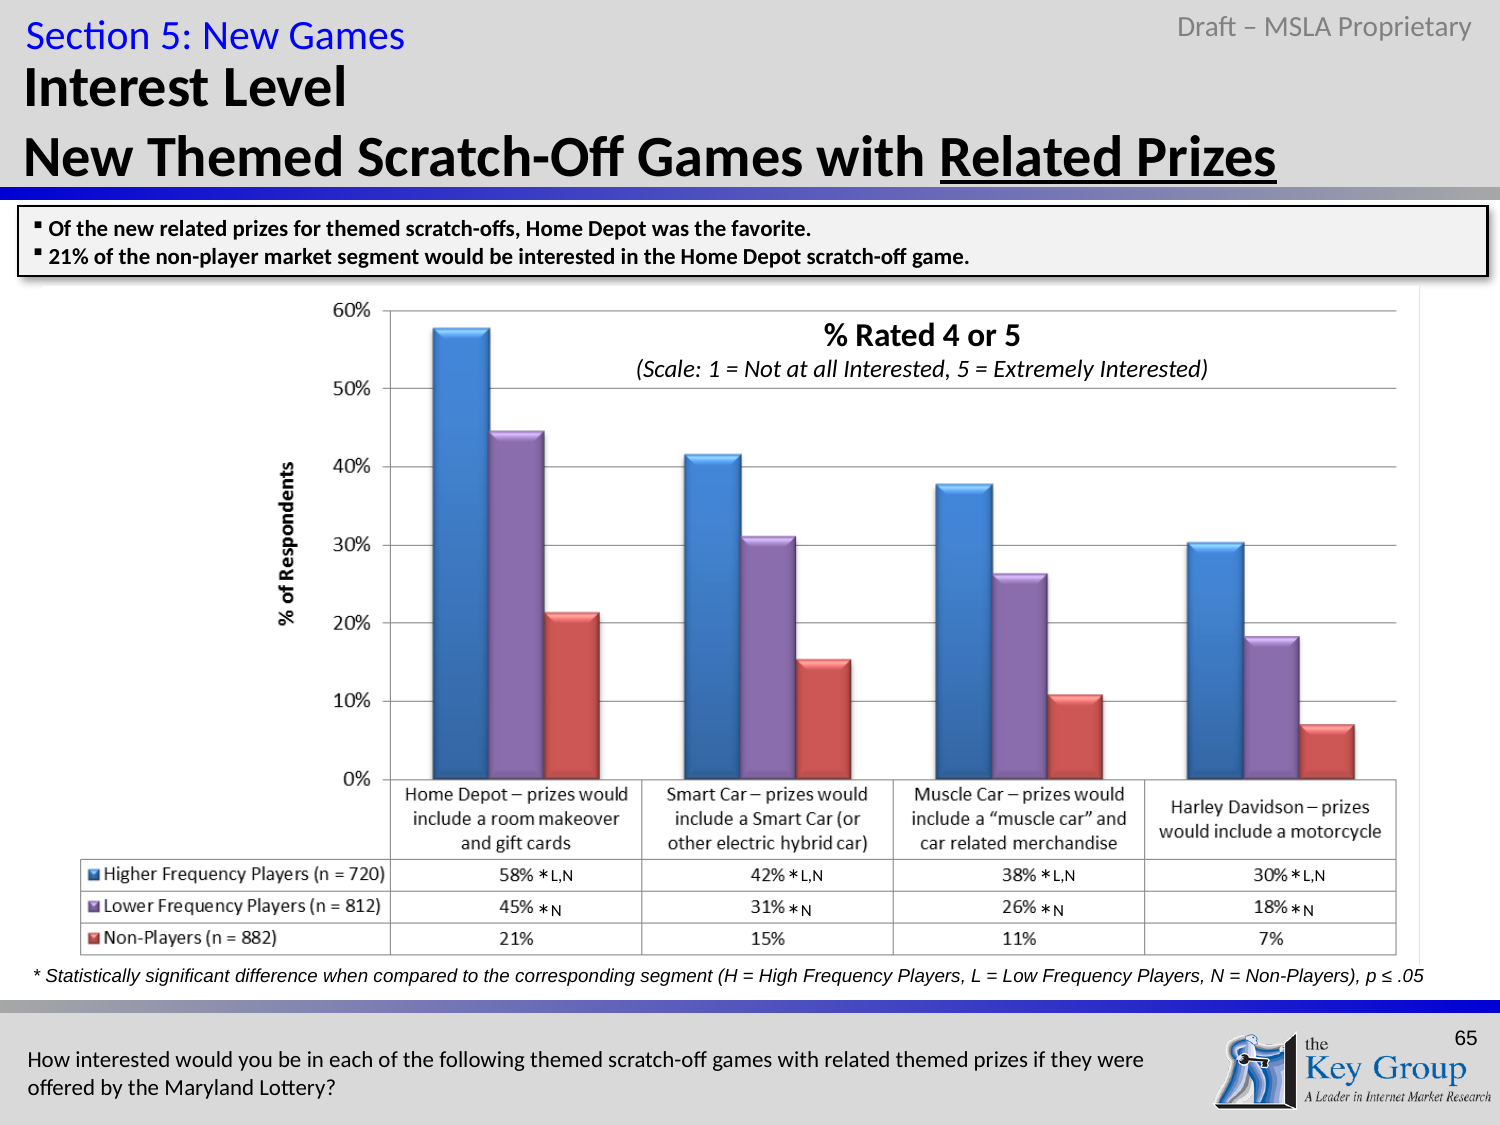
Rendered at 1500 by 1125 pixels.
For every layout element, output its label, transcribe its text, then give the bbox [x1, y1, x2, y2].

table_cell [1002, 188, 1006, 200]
picture [1212, 1017, 1500, 1111]
list Section 5: New Games [10, 0, 1500, 40]
list Interest Level New Themed Scratch-Off Games with Related Prizes [8, 40, 1500, 128]
text_box Of the new related prizes for themed scratch-offs, Home Depot was the favorite. 21% of the non-player market segment would be interested in the Home Depot scratch-off game. [18, 206, 1488, 277]
picture [43, 285, 1421, 965]
table_cell 47% [920, 188, 925, 200]
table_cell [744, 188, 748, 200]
text_box * Statistically significant difference when compared to the corresponding segment (H = High Frequency Players, L = Low Frequency Players, N = Non-Players), p ≤ .05 [0, 956, 1438, 1016]
list How interested would you be in each of the following themed scratch-off games with related themed prizes if they were offered by the Maryland Lottery? [12, 1037, 1188, 1086]
